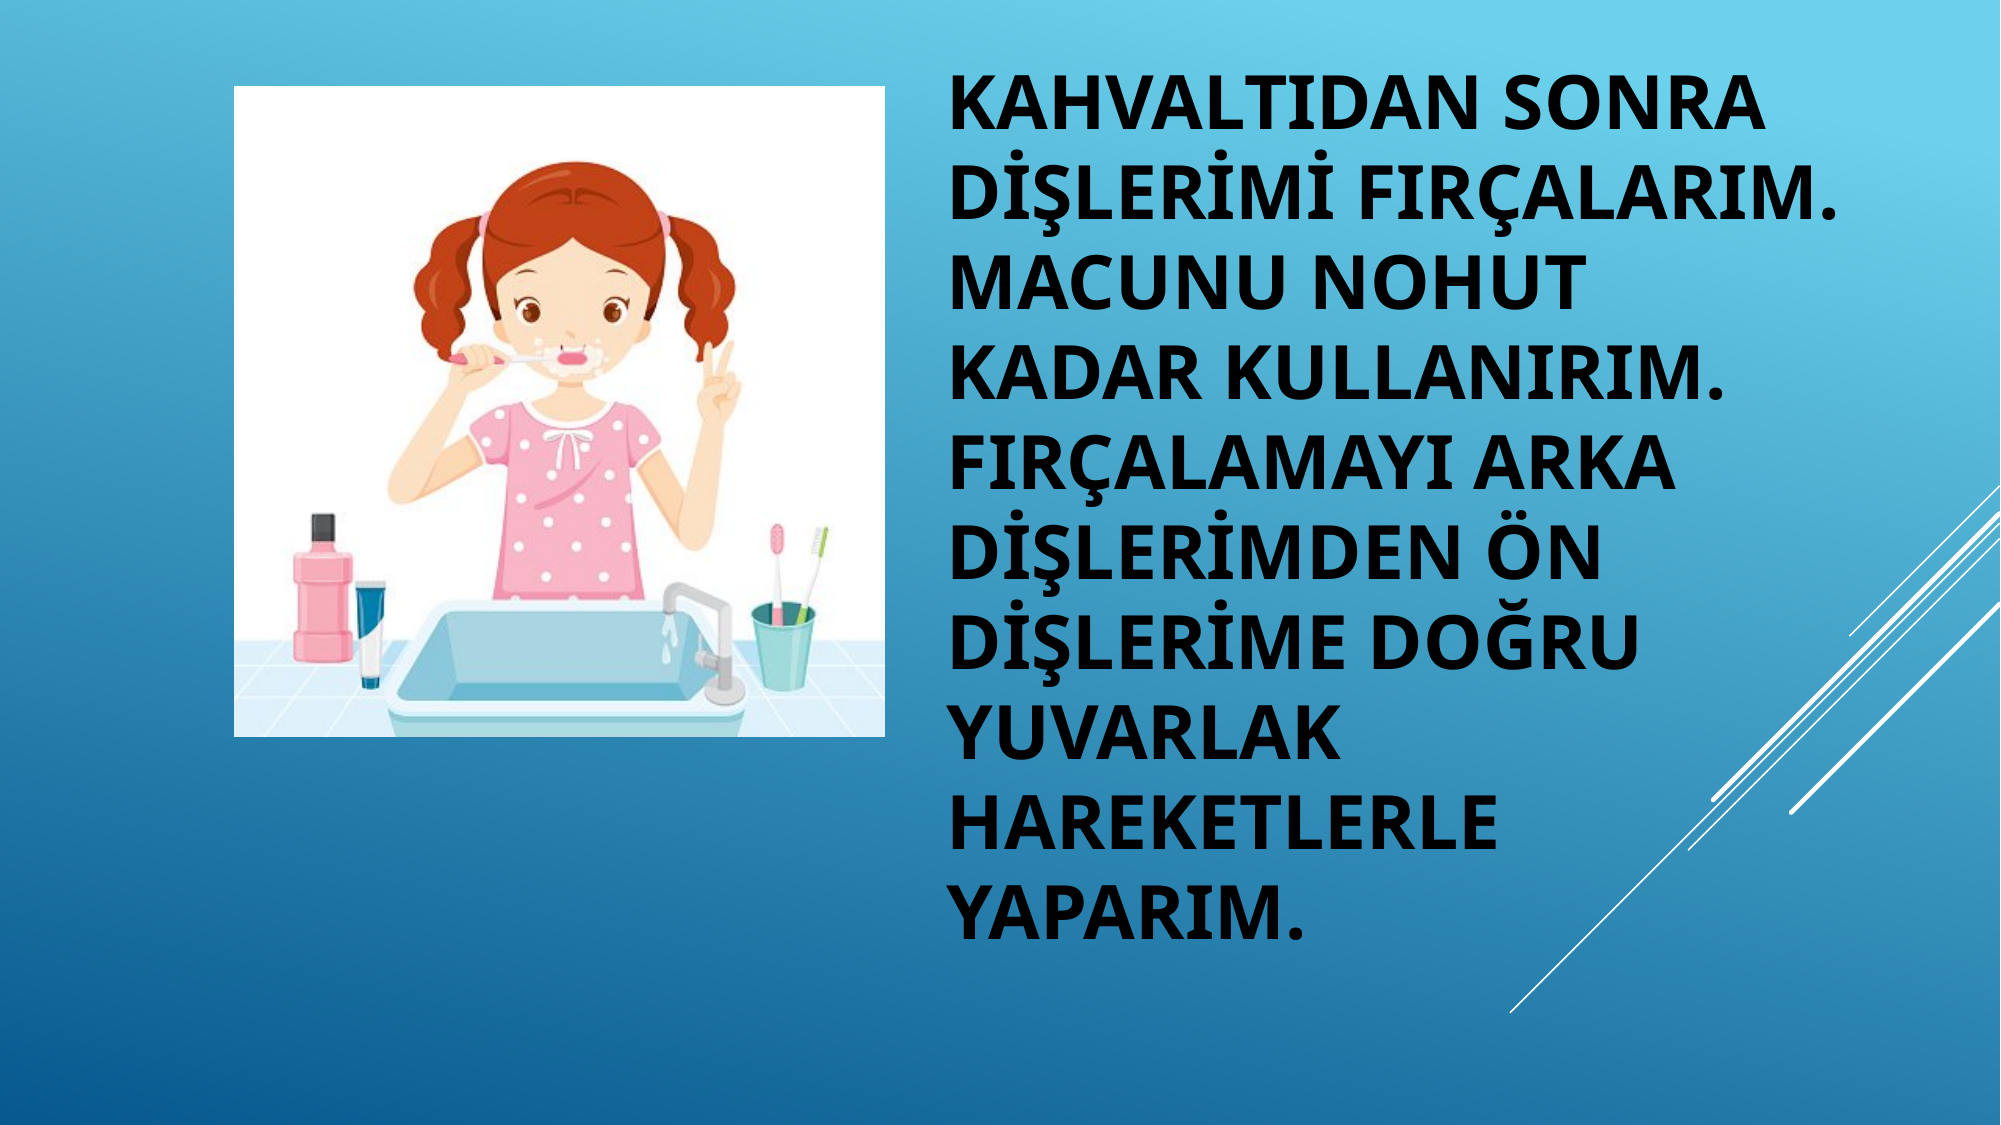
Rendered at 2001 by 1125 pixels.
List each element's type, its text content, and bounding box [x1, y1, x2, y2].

title Kahvaltıdan sonra dişlerimi fırçalarım. Macunu nohut kadar kullanırım. Fırçalamayı arka dişlerimden ön dişlerime doğru yuvarlak hareketlerle yaparım. [931, 24, 1878, 984]
picture [234, 85, 885, 737]
